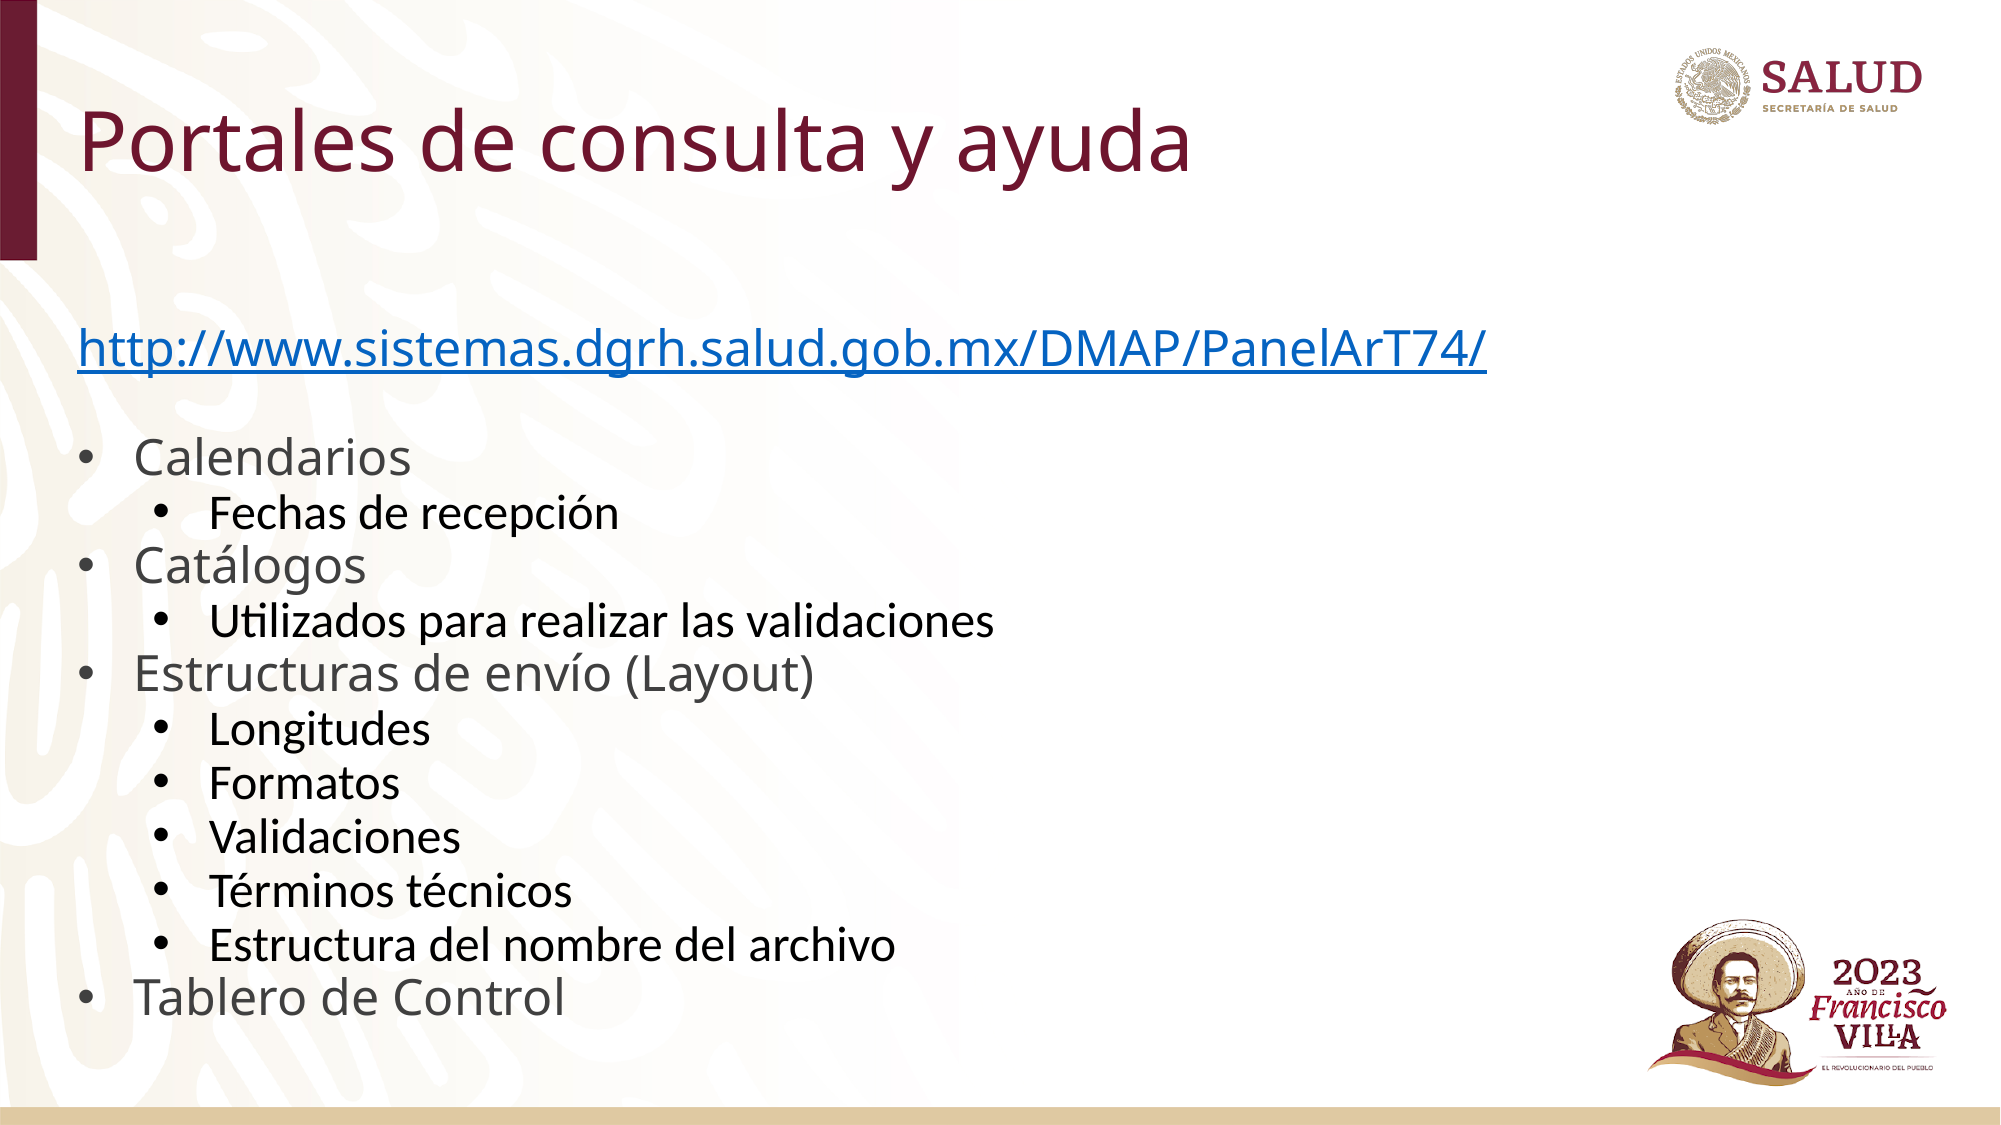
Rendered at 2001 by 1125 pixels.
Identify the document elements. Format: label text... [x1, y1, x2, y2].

title Portales de consulta y ayuda [62, 92, 1937, 309]
list http://www.sistemas.dgrh.salud.gob.mx/DMAP/PanelArT74/ Calendarios Fechas de recepción Catálogos Utilizados para realizar las validaciones Estructuras de envío (Layout) Longitudes Formatos Validaciones Términos técnicos Estructura del nombre del archivo Tablero de Control [62, 309, 1937, 1039]
picture [0, 0, 2001, 1125]
